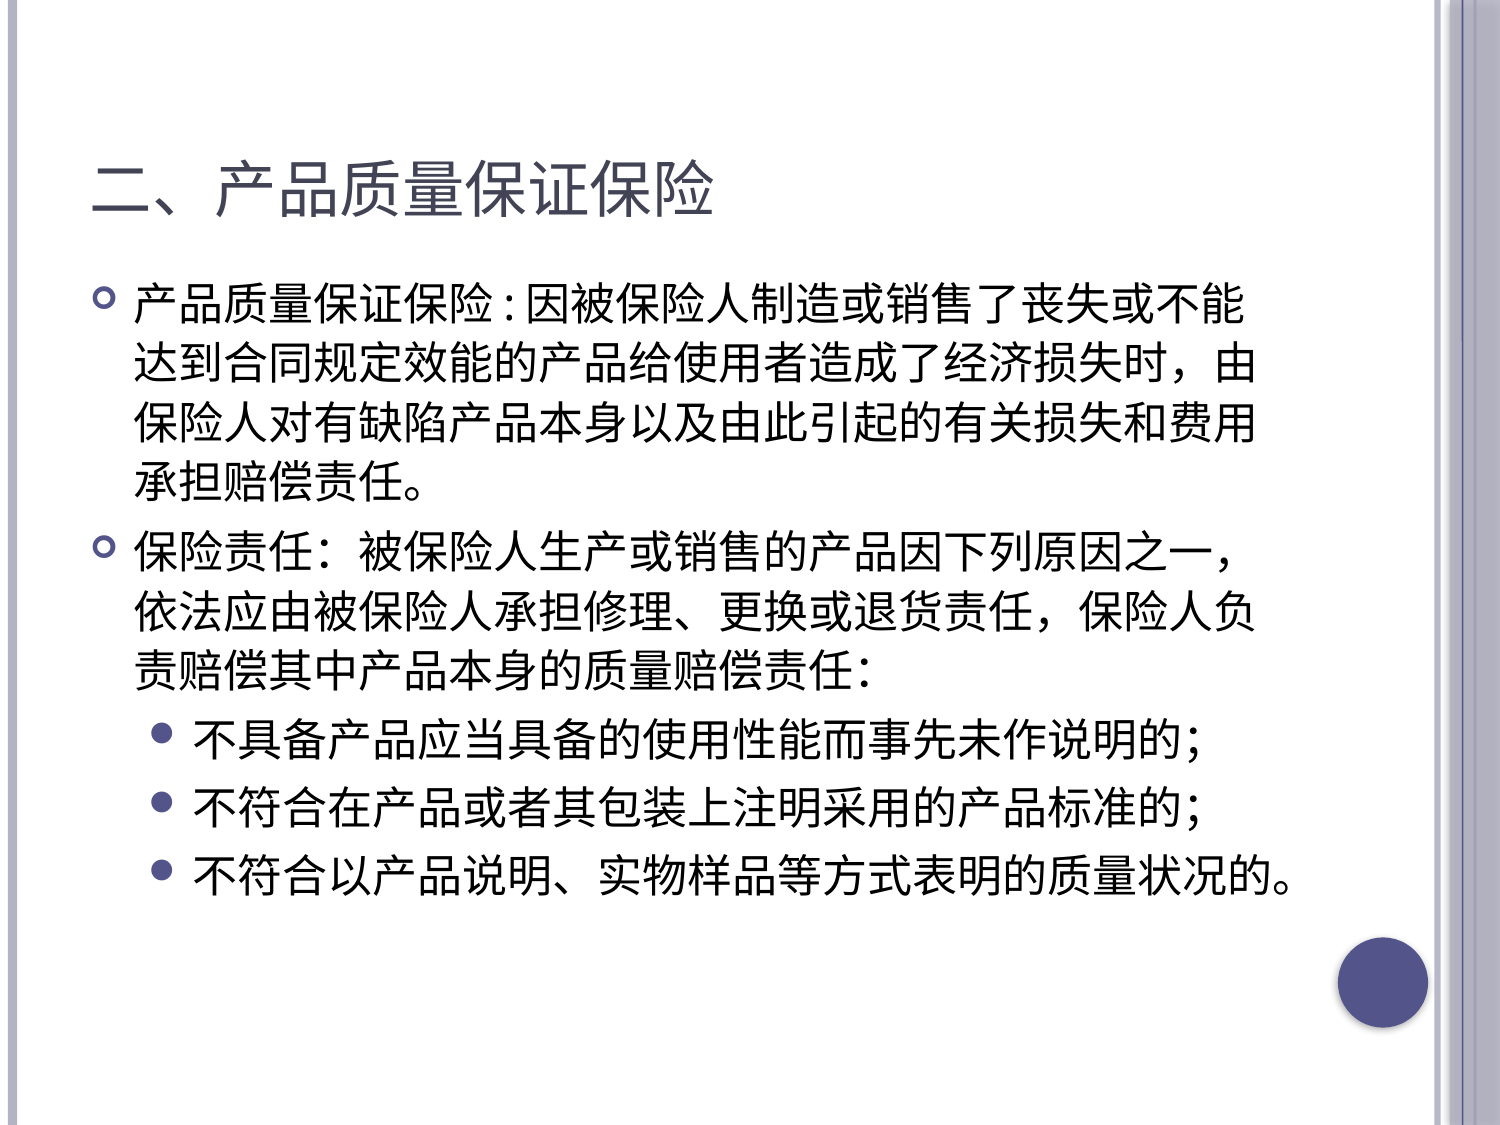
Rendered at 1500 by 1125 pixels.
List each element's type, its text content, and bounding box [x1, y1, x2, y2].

title 二、产品质量保证保险 [75, 45, 1300, 233]
list 产品质量保证保险:因被保险人制造或销售了丧失或不能达到合同规定效能的产品给使用者造成了经济损失时，由保险人对有缺陷产品本身以及由此引起的有关损失和费用承担赔偿责任。 保险责任：被保险人生产或销售的产品因下列原因之一，依法应由被保险人承担修理、更换或退货责任，保险人负责赔偿其中产品本身的质量赔偿责任： 不具备产品应当具备的使用性能而事先未作说明的； 不符合在产品或者其包装上注明采用的产品标准的； 不符合以产品说明、实物样品等方式表明的质量状况的。 [74, 262, 1301, 1063]
